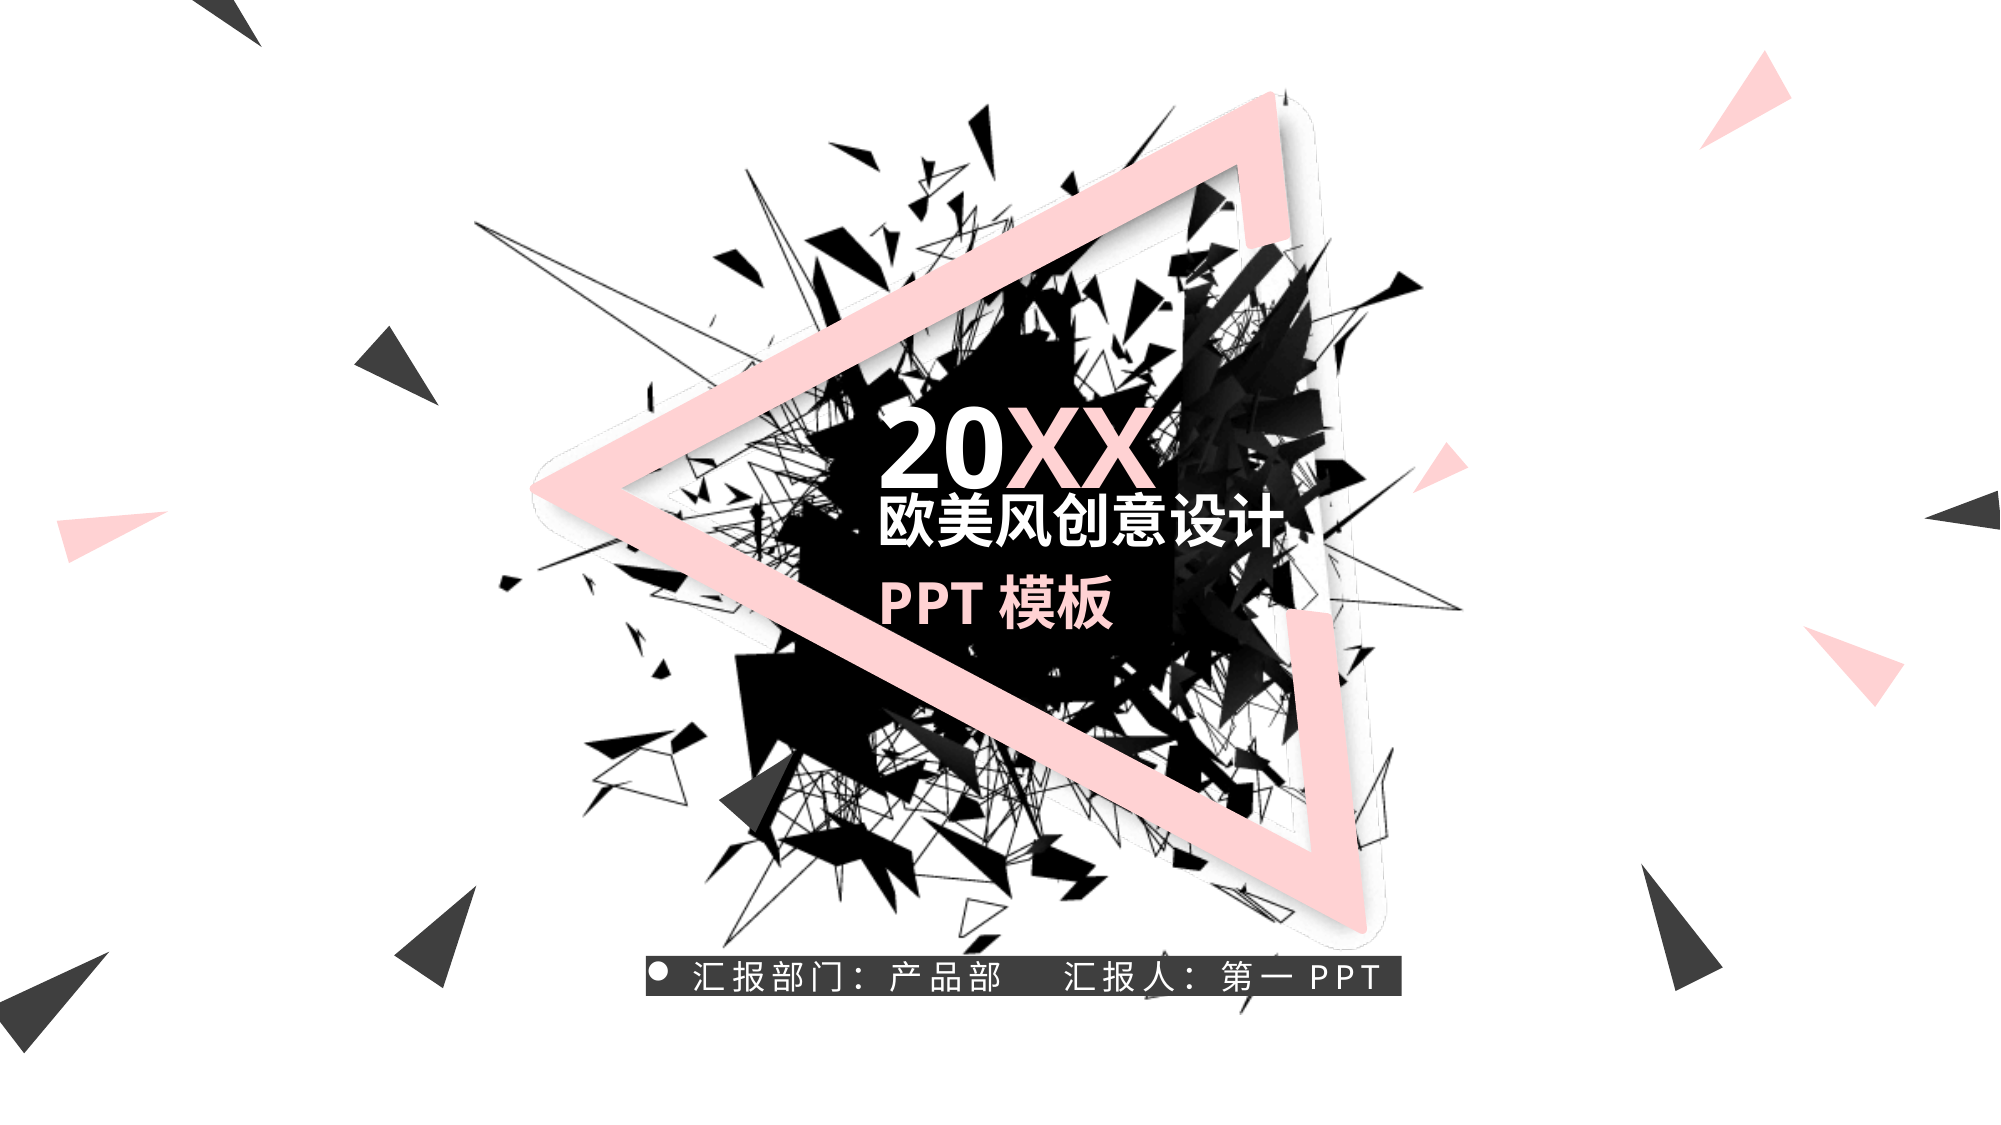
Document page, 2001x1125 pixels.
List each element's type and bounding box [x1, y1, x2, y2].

text_box [1922, 488, 2000, 532]
text_box [1697, 48, 1794, 152]
text_box [0, 949, 111, 1056]
text_box [352, 323, 441, 408]
text_box [392, 889, 469, 991]
text_box [1639, 861, 1725, 993]
text_box [188, 0, 264, 49]
text_box [1801, 624, 1907, 710]
picture [474, 0, 1526, 1016]
text_box [54, 509, 171, 566]
